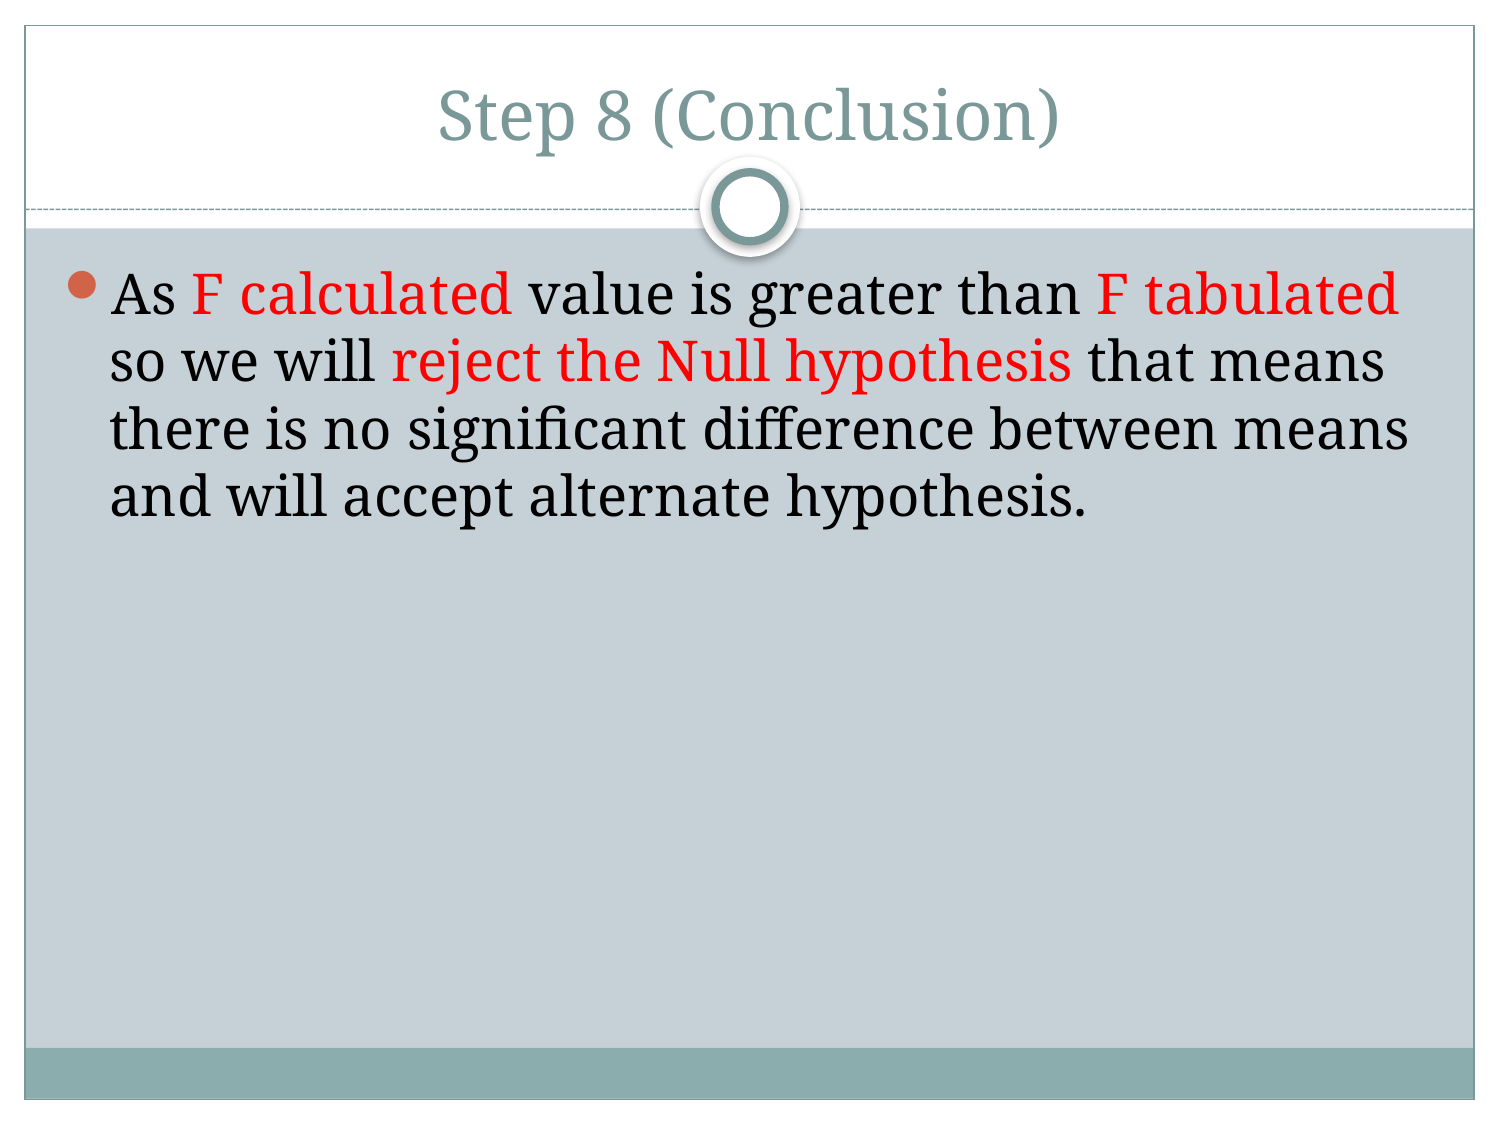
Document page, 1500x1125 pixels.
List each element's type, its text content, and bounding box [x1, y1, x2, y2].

title Step 8 (Conclusion) [49, 37, 1450, 162]
list As F calculated value is greater than F tabulated so we will reject the Null hypothesis that means there is no significant difference between means and will accept alternate hypothesis. [49, 250, 1445, 1001]
